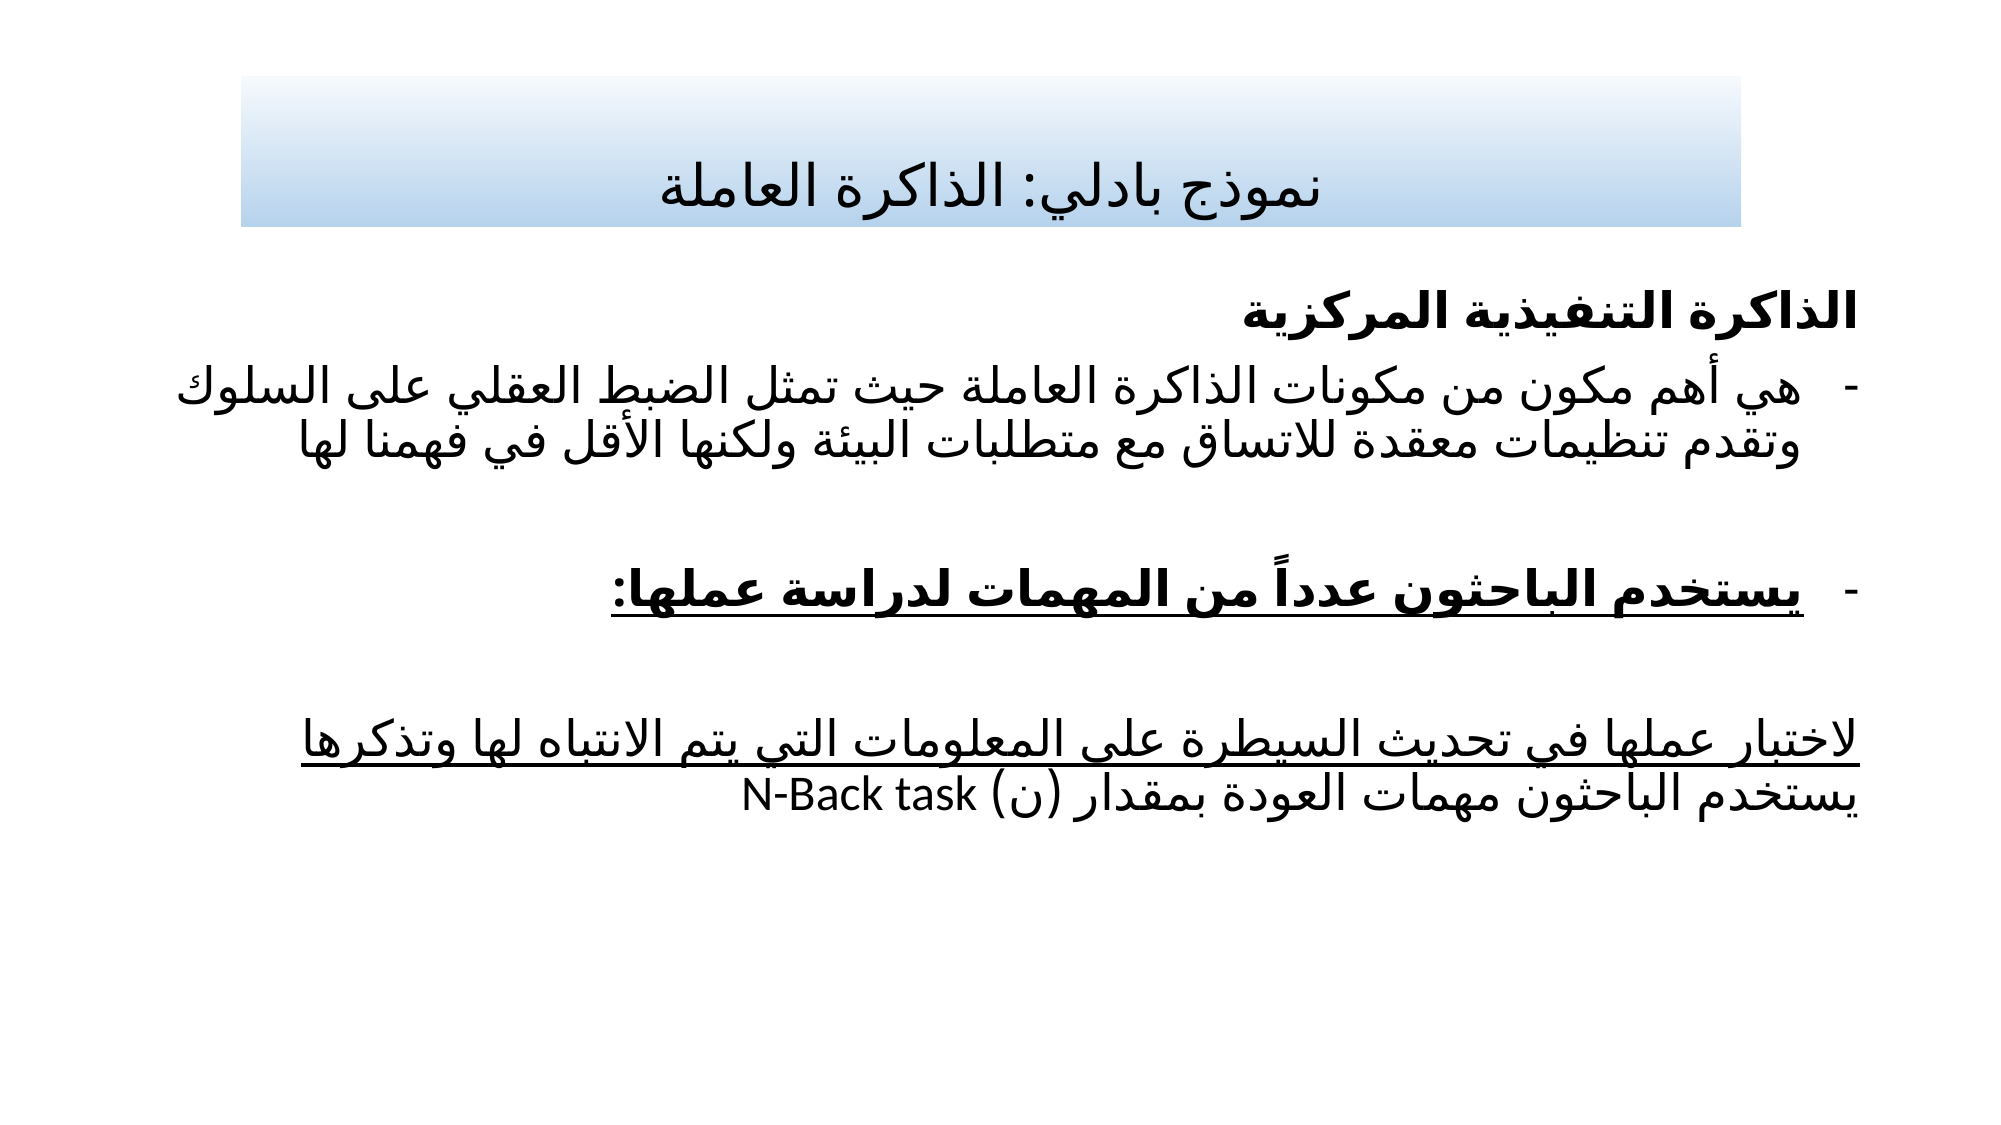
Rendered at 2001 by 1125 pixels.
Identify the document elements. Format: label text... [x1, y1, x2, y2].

title نموذج بادلي: الذاكرة العاملة [241, 76, 1742, 227]
subtitle الذاكرة التنفيذية المركزية هي أهم مكون من مكونات الذاكرة العاملة حيث تمثل الضبط العقلي على السلوك وتقدم تنظيمات معقدة للاتساق مع متطلبات البيئة ولكنها الأقل في فهمنا لها يستخدم الباحثون عدداً من المهمات لدراسة عملها: لاختبار عملها في تحديث السيطرة على المعلومات التي يتم الانتباه لها وتذكرها يستخدم الباحثون مهمات العودة بمقدار (ن) N-Back task [117, 277, 1875, 931]
